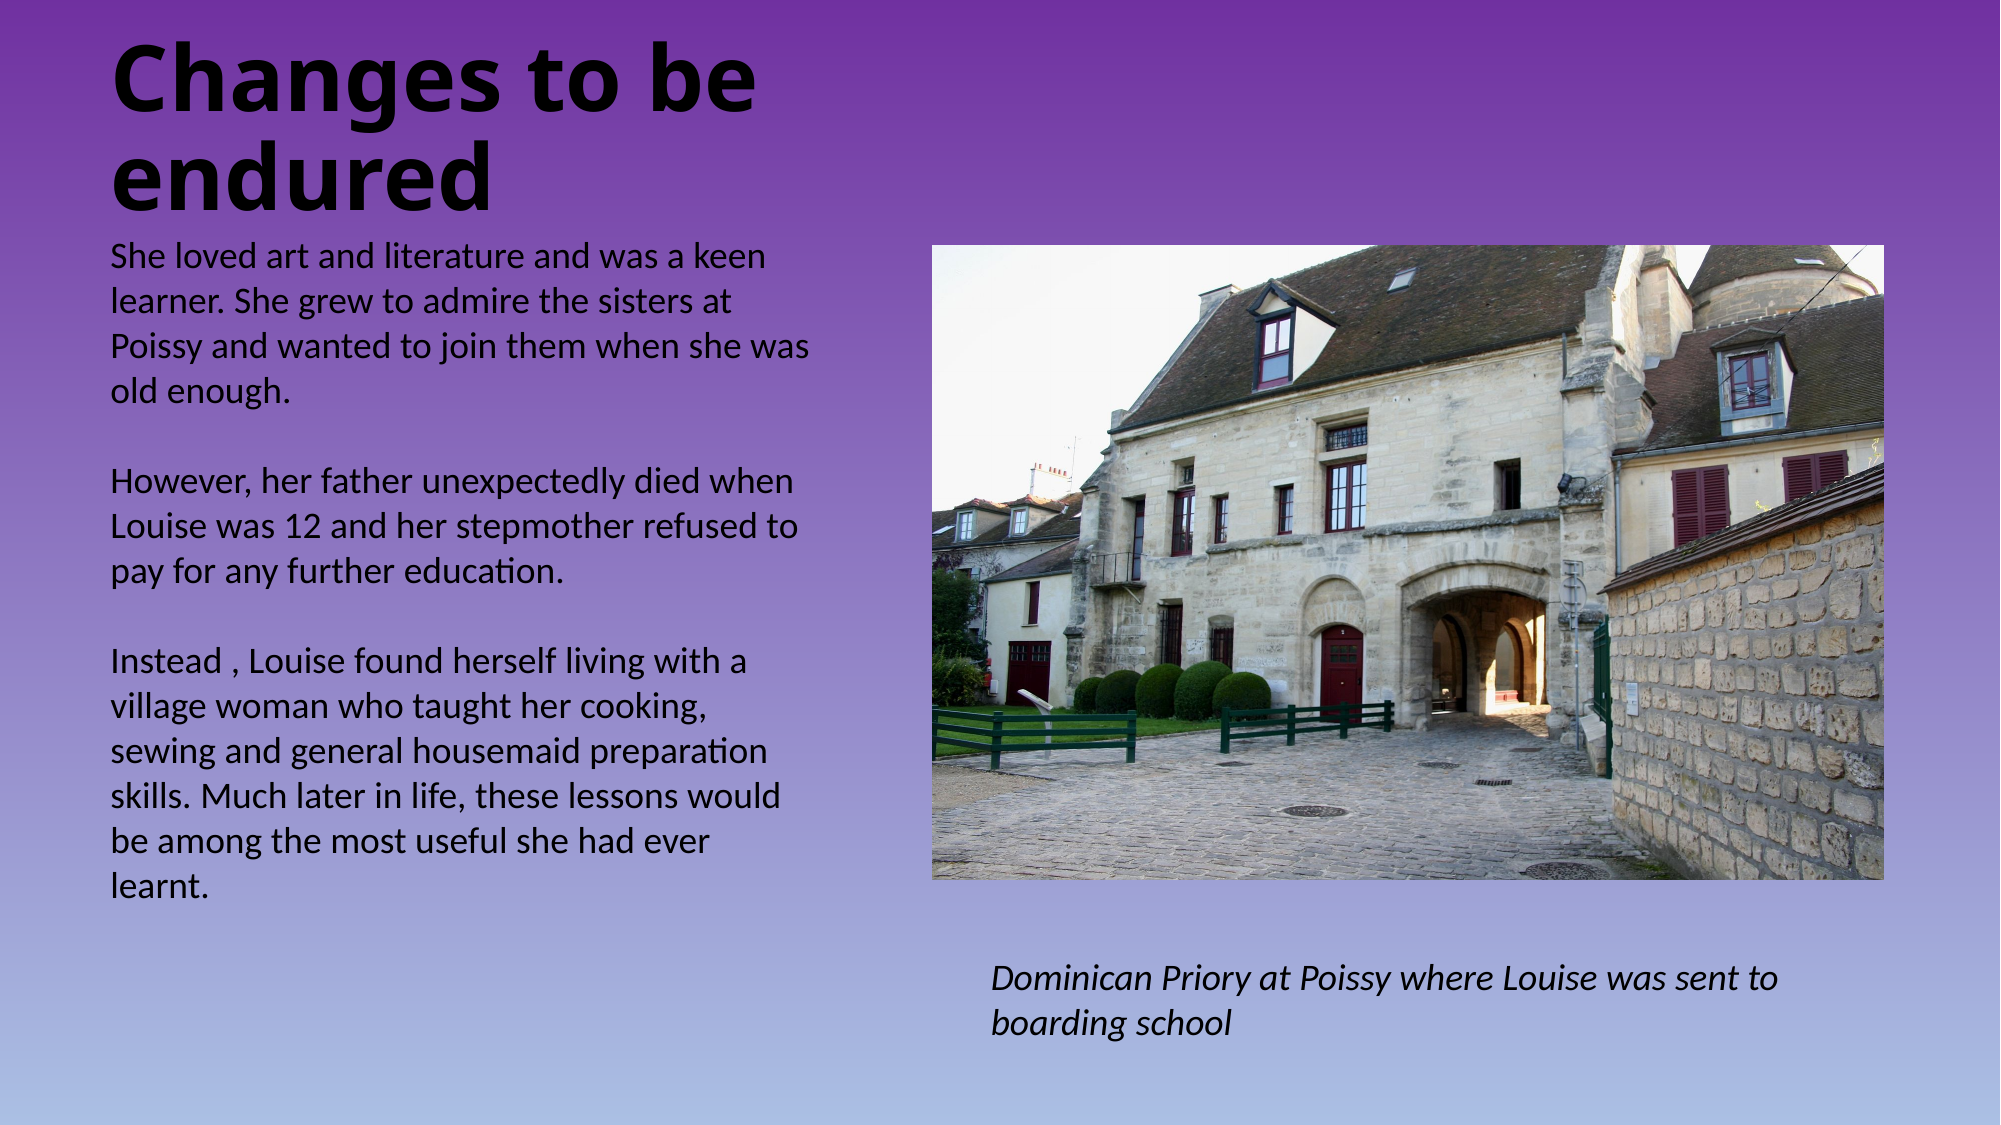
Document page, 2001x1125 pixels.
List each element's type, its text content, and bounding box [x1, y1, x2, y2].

picture [932, 245, 1884, 880]
text_box She loved art and literature and was a keen learner. She grew to admire the sisters at Poissy and wanted to join them when she was old enough. However, her father unexpectedly died when Louise was 12 and her stepmother refused to pay for any further education. Instead , Louise found herself living with a village woman who taught her cooking, sewing and general housemaid preparation skills. Much later in life, these lessons would be among the most useful she had ever learnt. [95, 223, 826, 1004]
title Changes to be endured [95, 22, 1000, 241]
text_box Dominican Priory at Poissy where Louise was sent to boarding school [976, 945, 1844, 1051]
